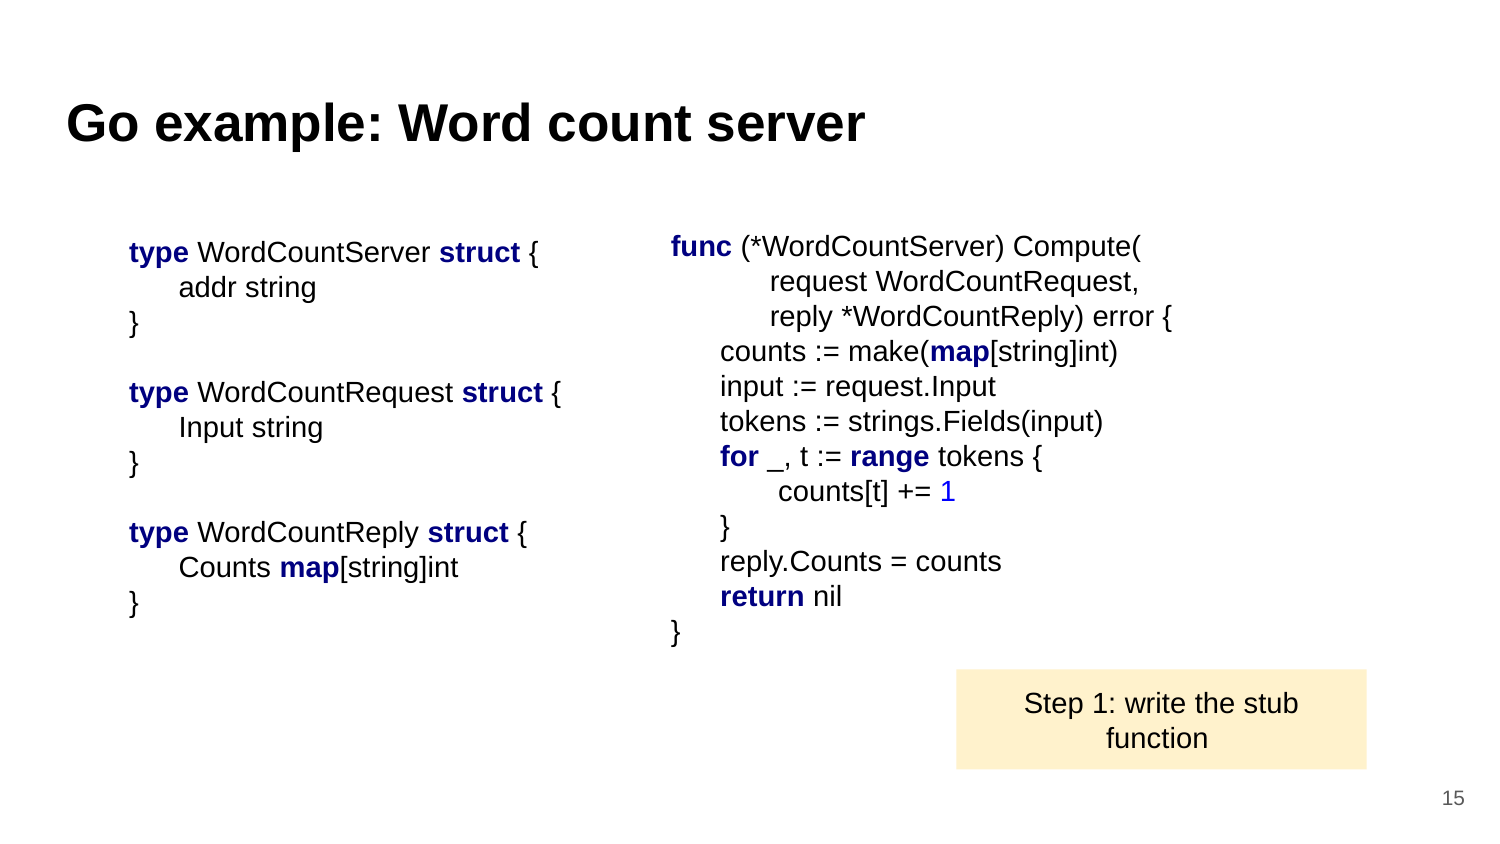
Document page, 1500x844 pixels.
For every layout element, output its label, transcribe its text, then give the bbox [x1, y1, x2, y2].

text_box func (*WordCountServer) Compute( request WordCountRequest, reply *WordCountReply) error { counts := make(map[string]int) input := request.Input tokens := strings.Fields(input) for _, t := range tokens { counts[t] += 1 } reply.Counts = counts return nil } [655, 212, 1268, 689]
title Go example: Word count server [51, 72, 1449, 167]
text_box Step 1: write the stub function [956, 669, 1367, 770]
slide_number 15 [1389, 764, 1480, 830]
text_box type WordCountServer struct { addr string } type WordCountRequest struct { Input string } type WordCountReply struct { Counts map[string]int } [114, 218, 655, 659]
